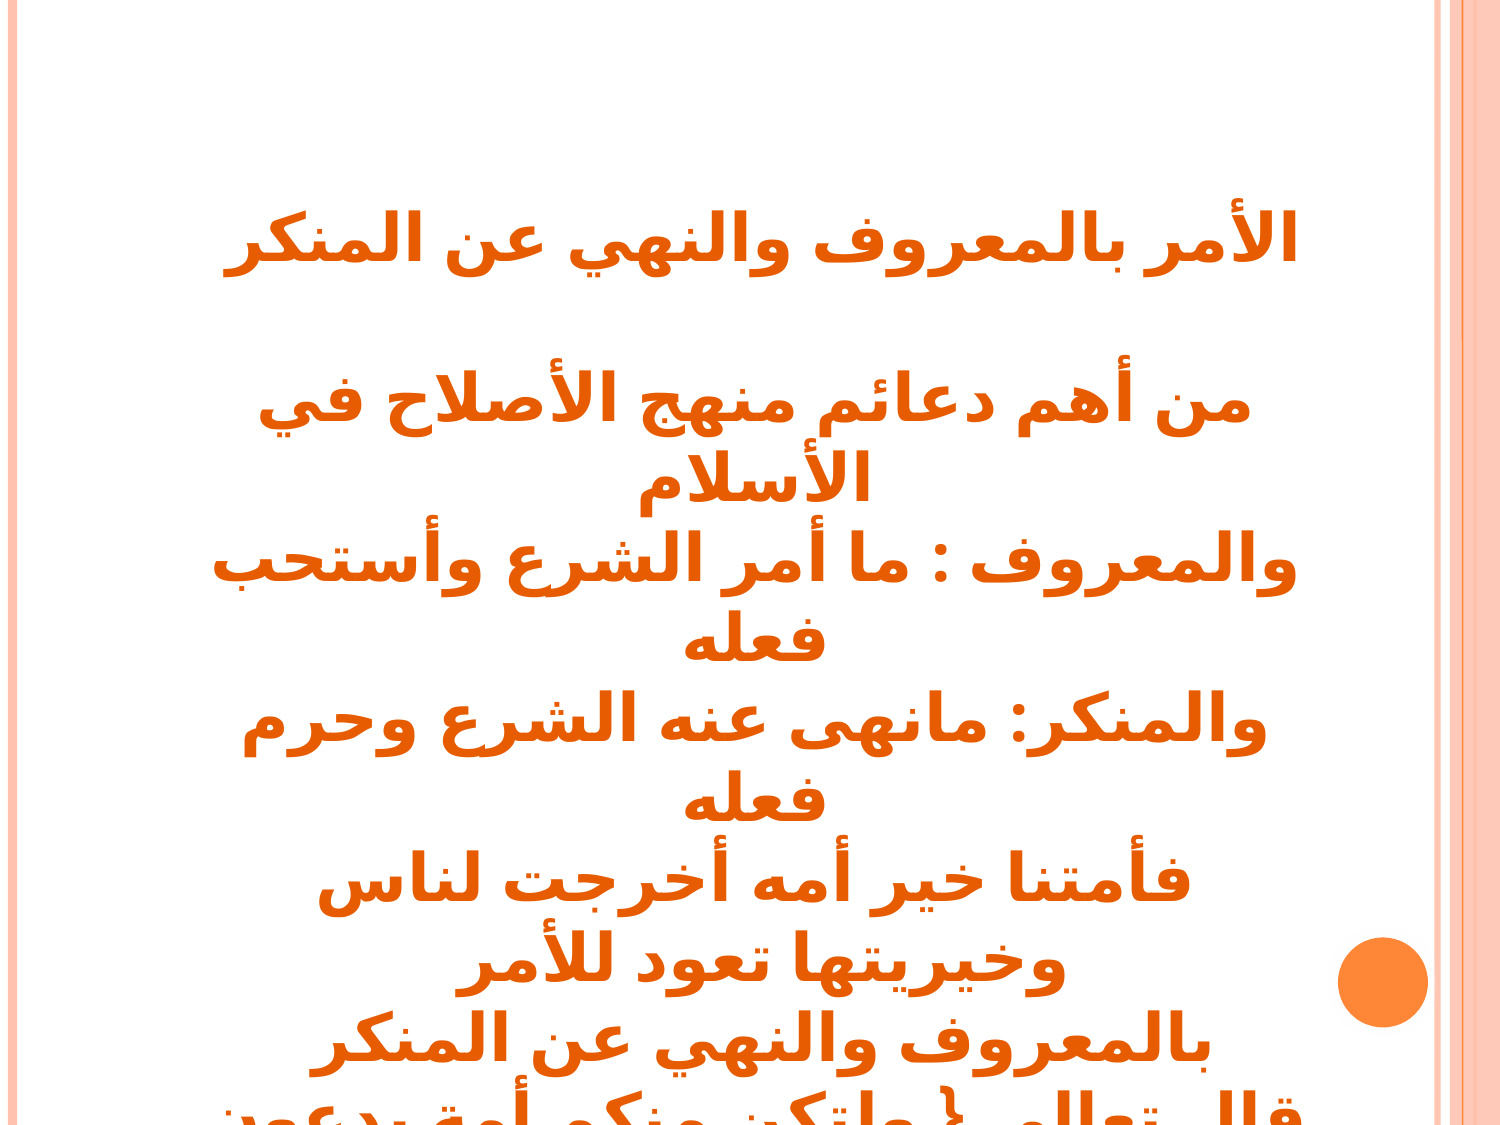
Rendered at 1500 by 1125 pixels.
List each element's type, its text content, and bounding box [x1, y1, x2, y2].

text_box الأمر بالمعروف والنهي عن المنكر من أهم دعائم منهج الأصلاح في الأسلام والمعروف : ما أمر الشرع وأستحب فعله والمنكر: مانهى عنه الشرع وحرم فعله فأمتنا خير أمه أخرجت لناس وخيريتها تعود للأمر بالمعروف والنهي عن المنكر قال تعالى { ولتكن منكم أمة يدعون إلى الخير ويأمرون بالمعروف وينهون عن المنكر} [187, 187, 1325, 1125]
